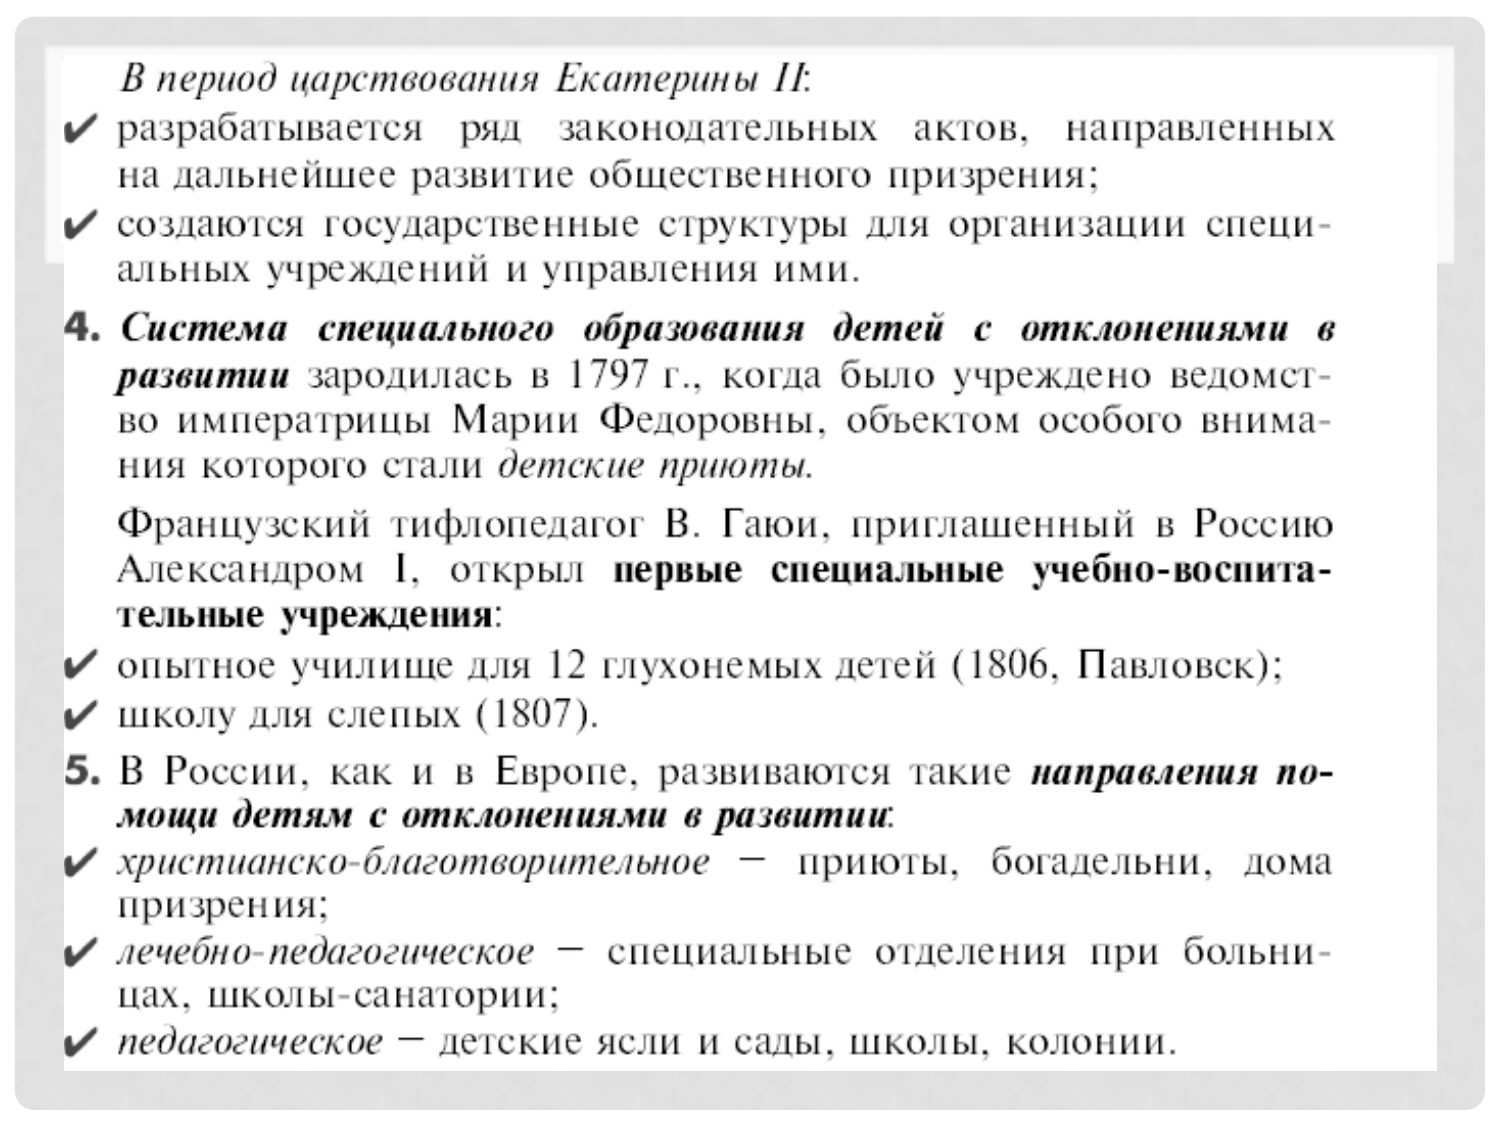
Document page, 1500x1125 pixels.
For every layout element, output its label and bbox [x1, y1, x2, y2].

picture [64, 55, 1438, 1071]
